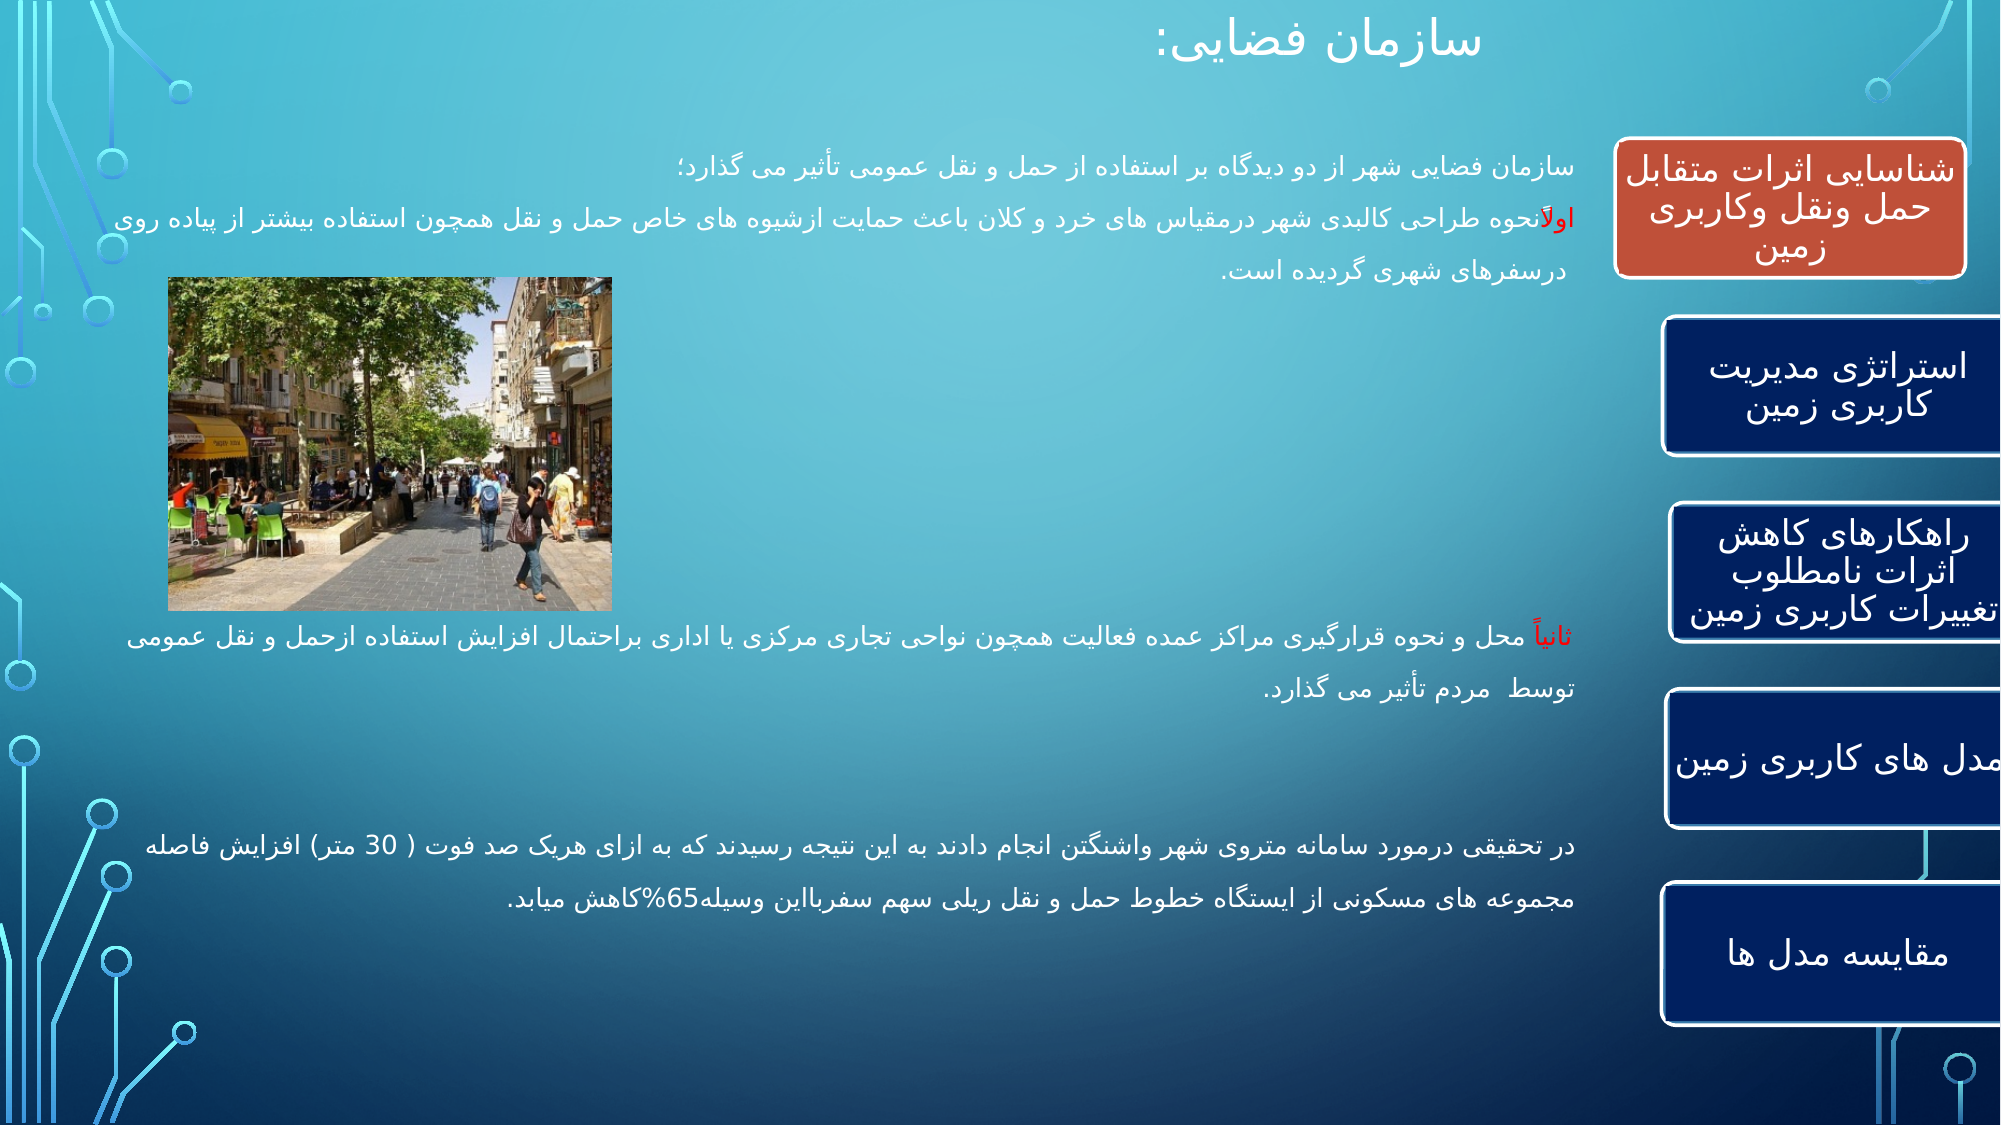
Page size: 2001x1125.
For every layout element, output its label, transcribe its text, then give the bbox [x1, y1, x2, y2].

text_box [1661, 881, 2000, 1026]
picture [168, 277, 612, 611]
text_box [1665, 688, 2000, 829]
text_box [1614, 138, 1966, 278]
title سازمان فضایی: [1138, 0, 1830, 134]
list سازمان فضایی شهر از دو دیدگاه بر استفاده از حمل و نقل عمومی تأثیر می گذارد؛ اولاًنحوه طراحی کالبدی شهر درمقیاس های خرد و کلان باعث حمایت ازشیوه های خاص حمل و نقل همچون استفاده بیشتر از پیاده روی درسفرهای شهری گردیده است. ثانیاً محل و نحوه قرارگیری مراکز عمده فعالیت همچون نواحی تجاری مرکزی یا اداری براحتمال افزایش استفاده ازحمل و نقل عمومی توسط مردم تأثیر می گذارد. در تحقیقی درمورد سامانه متروی شهر واشنگتن انجام دادند به این نتیجه رسیدند که به ازای هریک صد فوت ( 30 متر) افزایش فاصله مجموعه های مسکونی از ایستگاه خطوط حمل و نقل ریلی سهم سفربااین وسیله65%کاهش میابد. [77, 135, 1591, 990]
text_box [1662, 315, 2000, 456]
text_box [1669, 502, 2000, 643]
